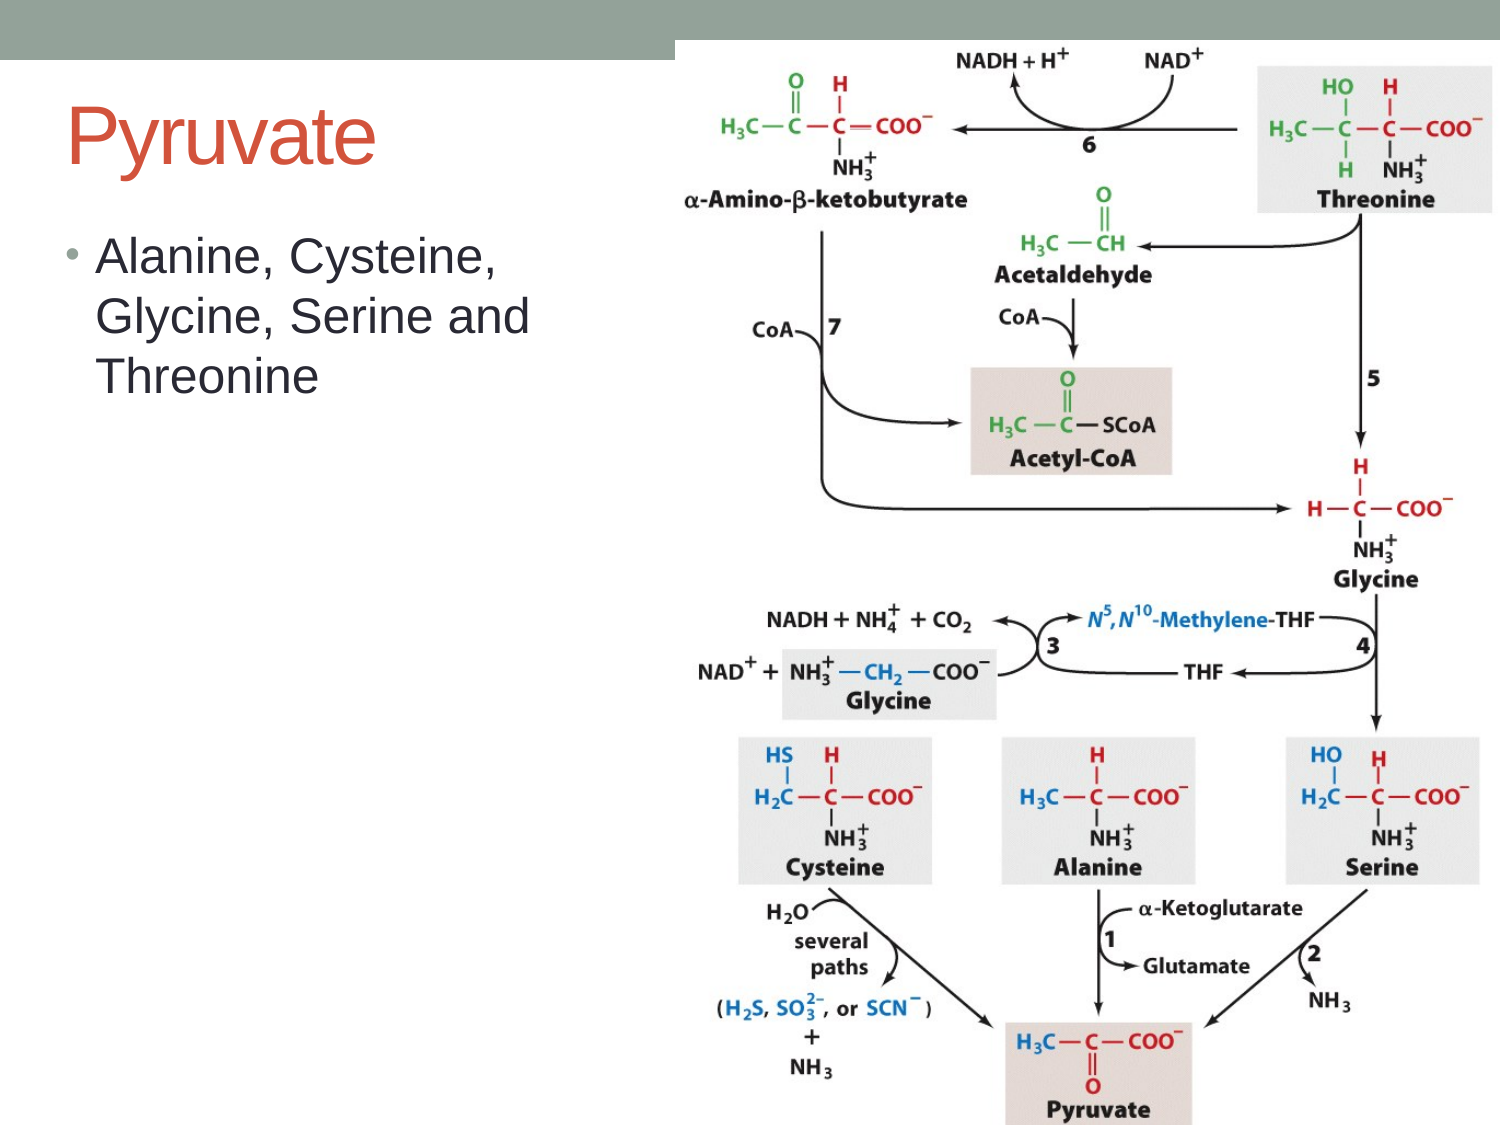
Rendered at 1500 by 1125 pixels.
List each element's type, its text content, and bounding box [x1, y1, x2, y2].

title Pyruvate [50, 50, 671, 213]
picture [674, 40, 1500, 1125]
list Alanine, Cysteine, Glycine, Serine and Threonine [50, 216, 671, 1017]
